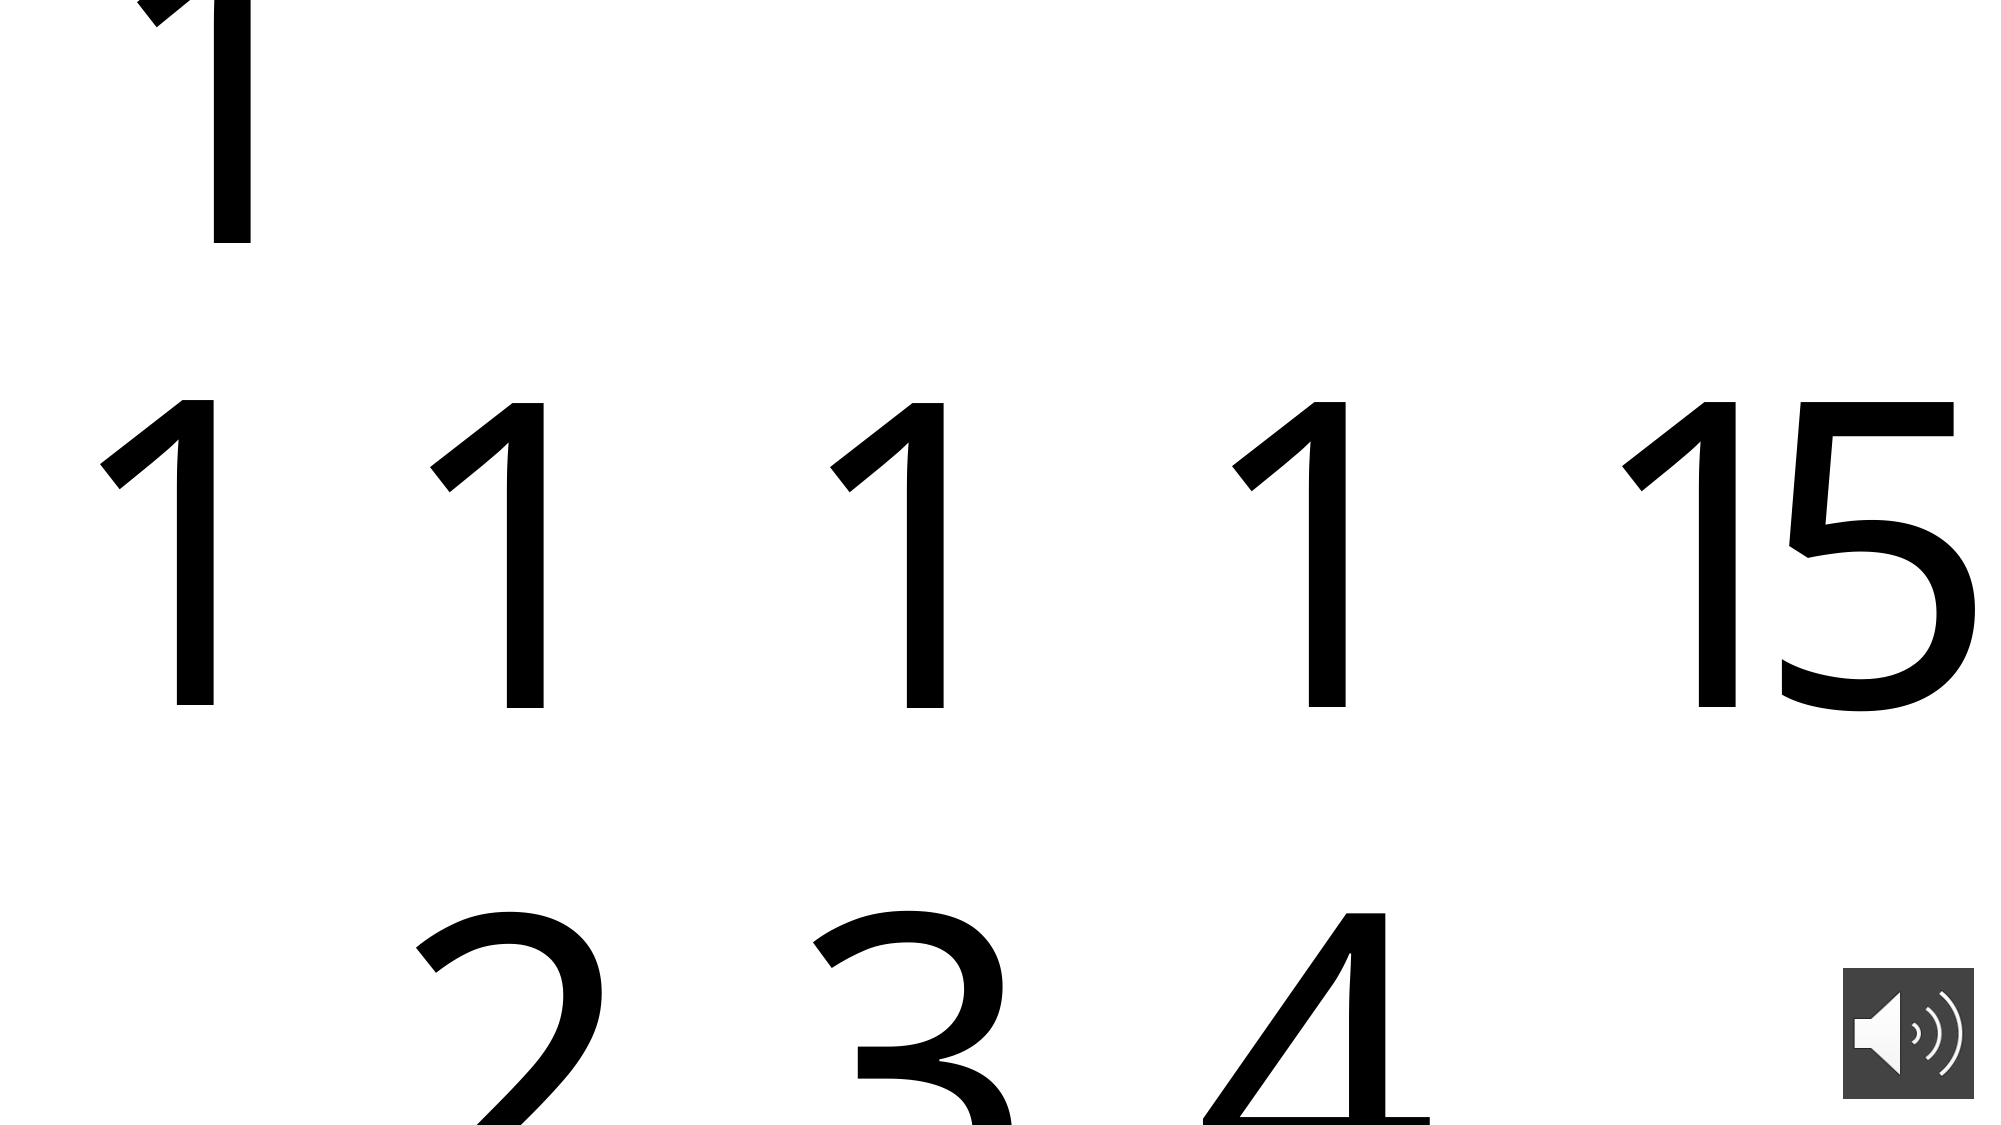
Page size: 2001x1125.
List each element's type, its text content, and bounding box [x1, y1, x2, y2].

text_box 12 [378, 274, 755, 1125]
text_box 13 [777, 273, 1179, 1125]
text_box 15 [1569, 273, 2000, 801]
text_box 11 [14, 273, 356, 805]
text_box 14 [1179, 273, 1557, 1125]
picture [1841, 966, 1976, 1101]
